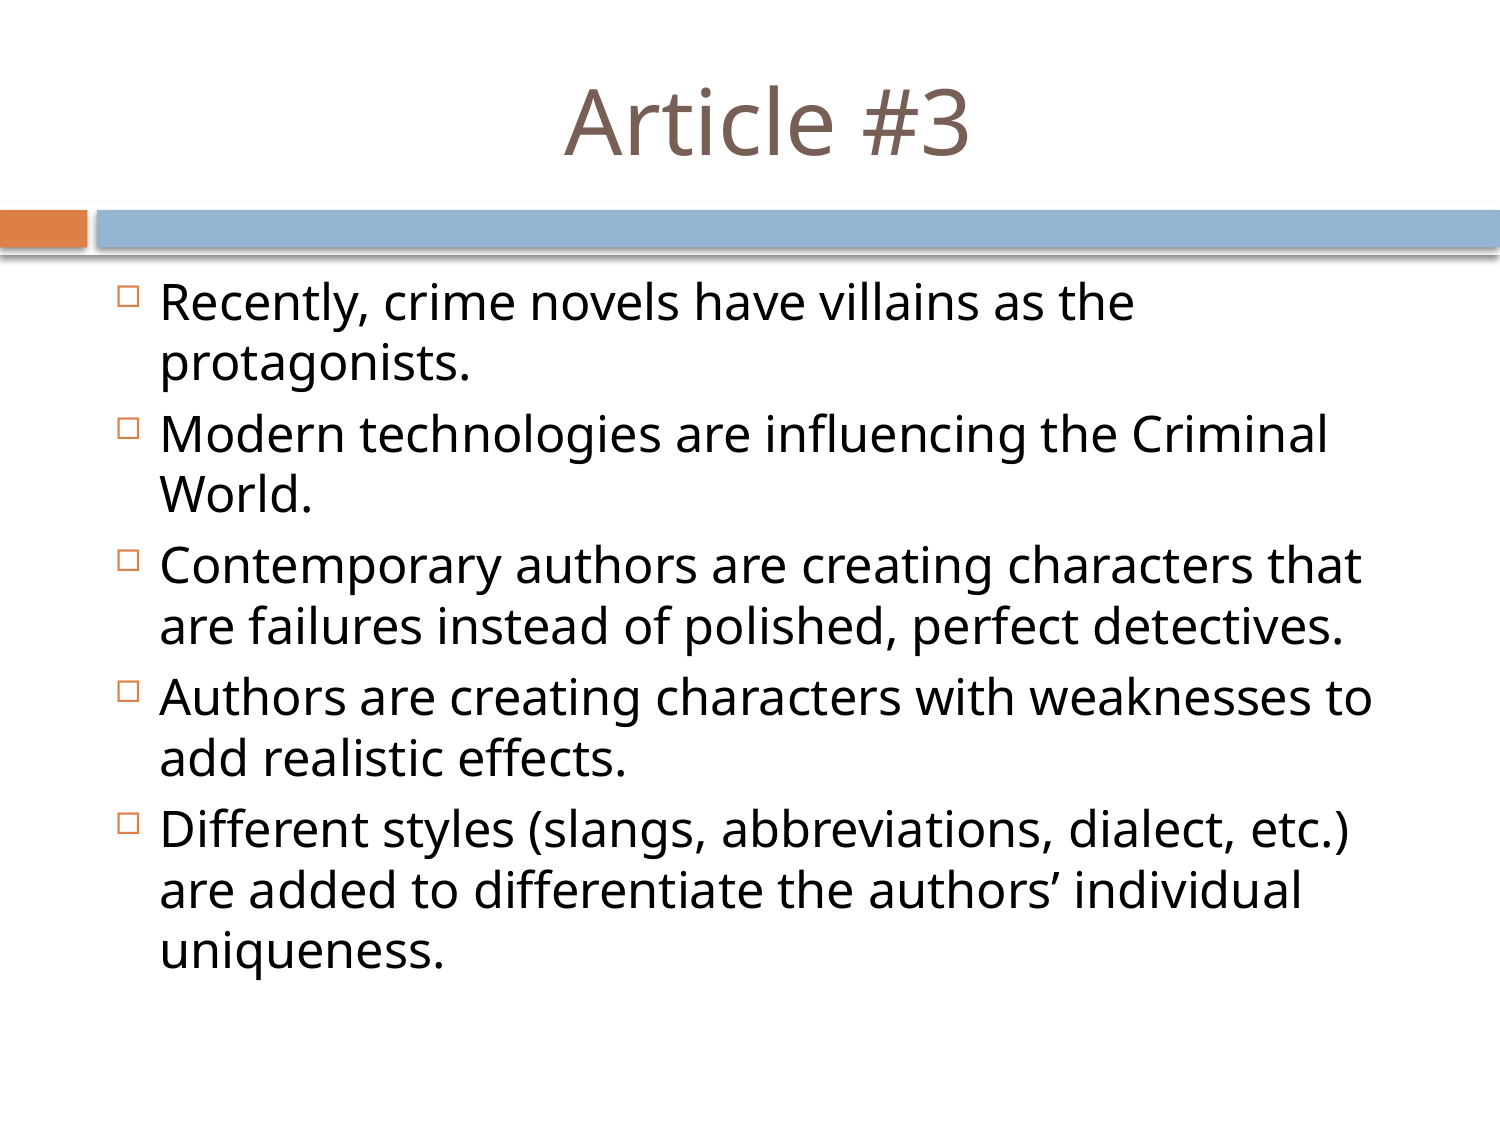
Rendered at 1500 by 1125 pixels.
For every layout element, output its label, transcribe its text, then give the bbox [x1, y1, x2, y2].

title Article #3 [100, 37, 1438, 200]
list Recently, crime novels have villains as the protagonists. Modern technologies are influencing the Criminal World. Contemporary authors are creating characters that are failures instead of polished, perfect detectives. Authors are creating characters with weaknesses to add realistic effects. Different styles (slangs, abbreviations, dialect, etc.) are added to differentiate the authors’ individual uniqueness. [100, 262, 1438, 1000]
